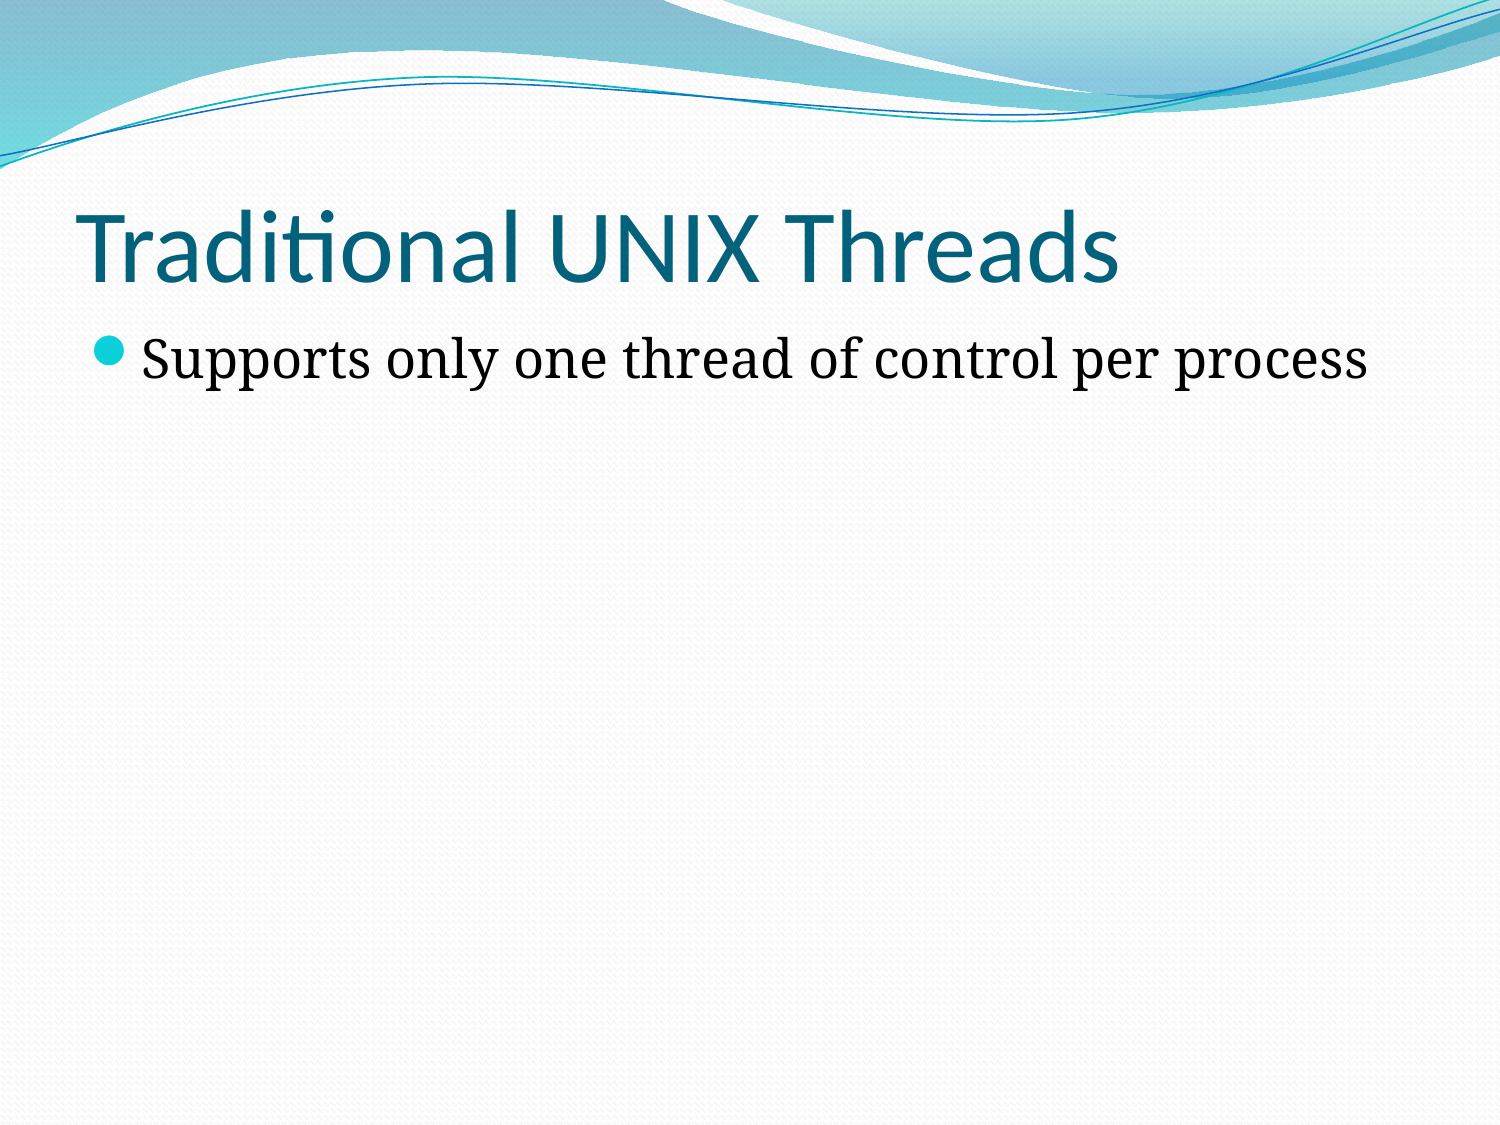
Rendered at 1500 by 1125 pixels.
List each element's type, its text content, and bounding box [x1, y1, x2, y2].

list Supports only one thread of control per process [75, 317, 1425, 1038]
title Traditional UNIX Threads [75, 115, 1425, 303]
